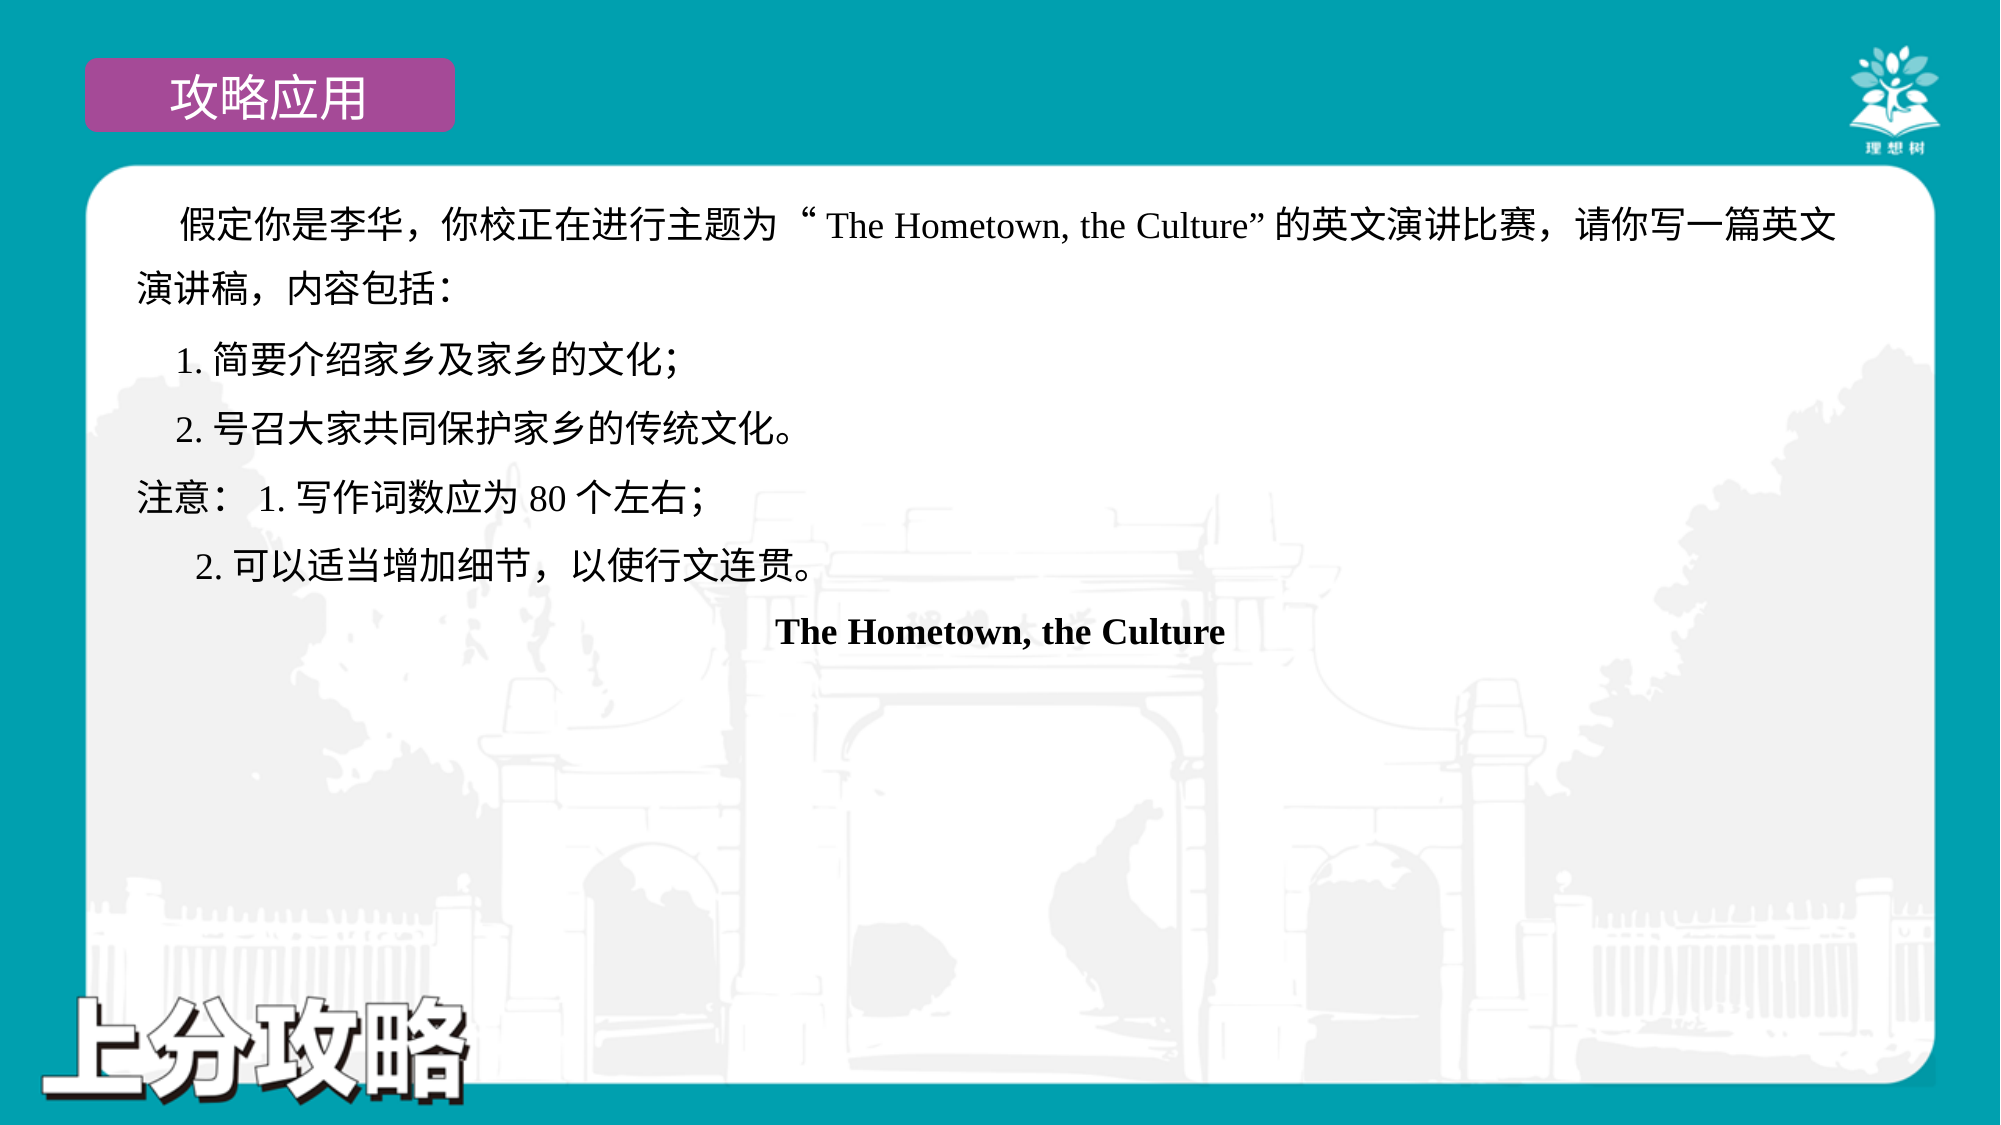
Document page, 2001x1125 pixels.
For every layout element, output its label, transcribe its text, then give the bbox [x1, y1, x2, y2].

text_box 假定你是李华，你校正在进行主题为“The Hometown, the Culture”的英文演讲比赛，请你写一篇英文 演讲稿，内容包括： [136, 176, 1865, 304]
text_box 1.简要介绍家乡及家乡的文化； 2.号召大家共同保护家乡的传统文化。 注意：1.写作词数应为80个左右； 2.可以适当增加细节，以使行文连贯。 The Hometown, the Culture [136, 312, 1865, 646]
picture [0, 0, 2000, 1125]
